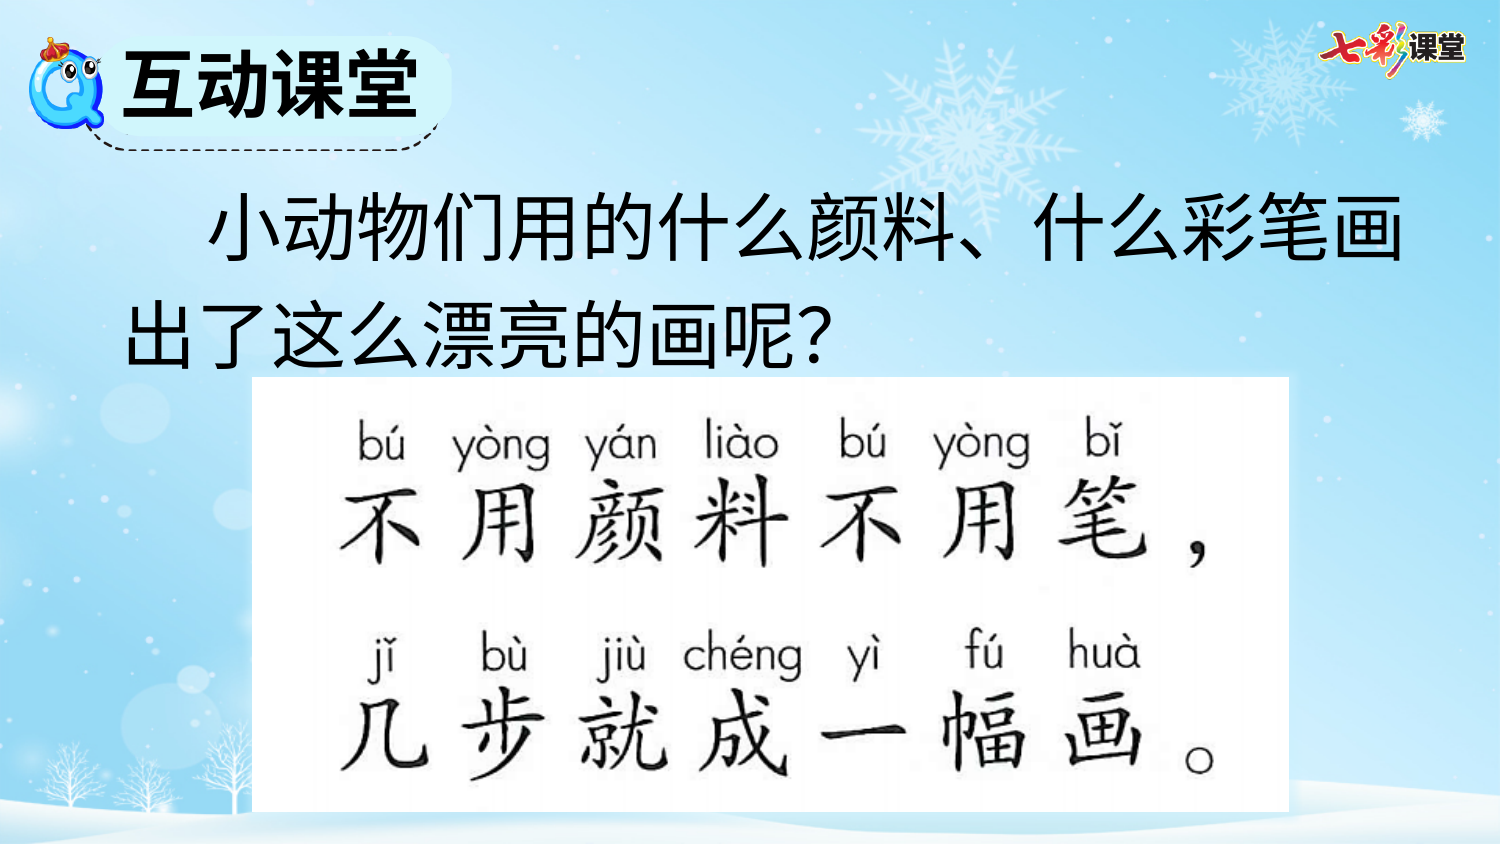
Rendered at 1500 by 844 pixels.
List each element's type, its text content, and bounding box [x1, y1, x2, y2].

picture [0, 0, 1500, 844]
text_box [29, 31, 458, 151]
text_box 小动物们用的什么颜料、什么彩笔画出了这么漂亮的画呢？ [106, 154, 1436, 386]
